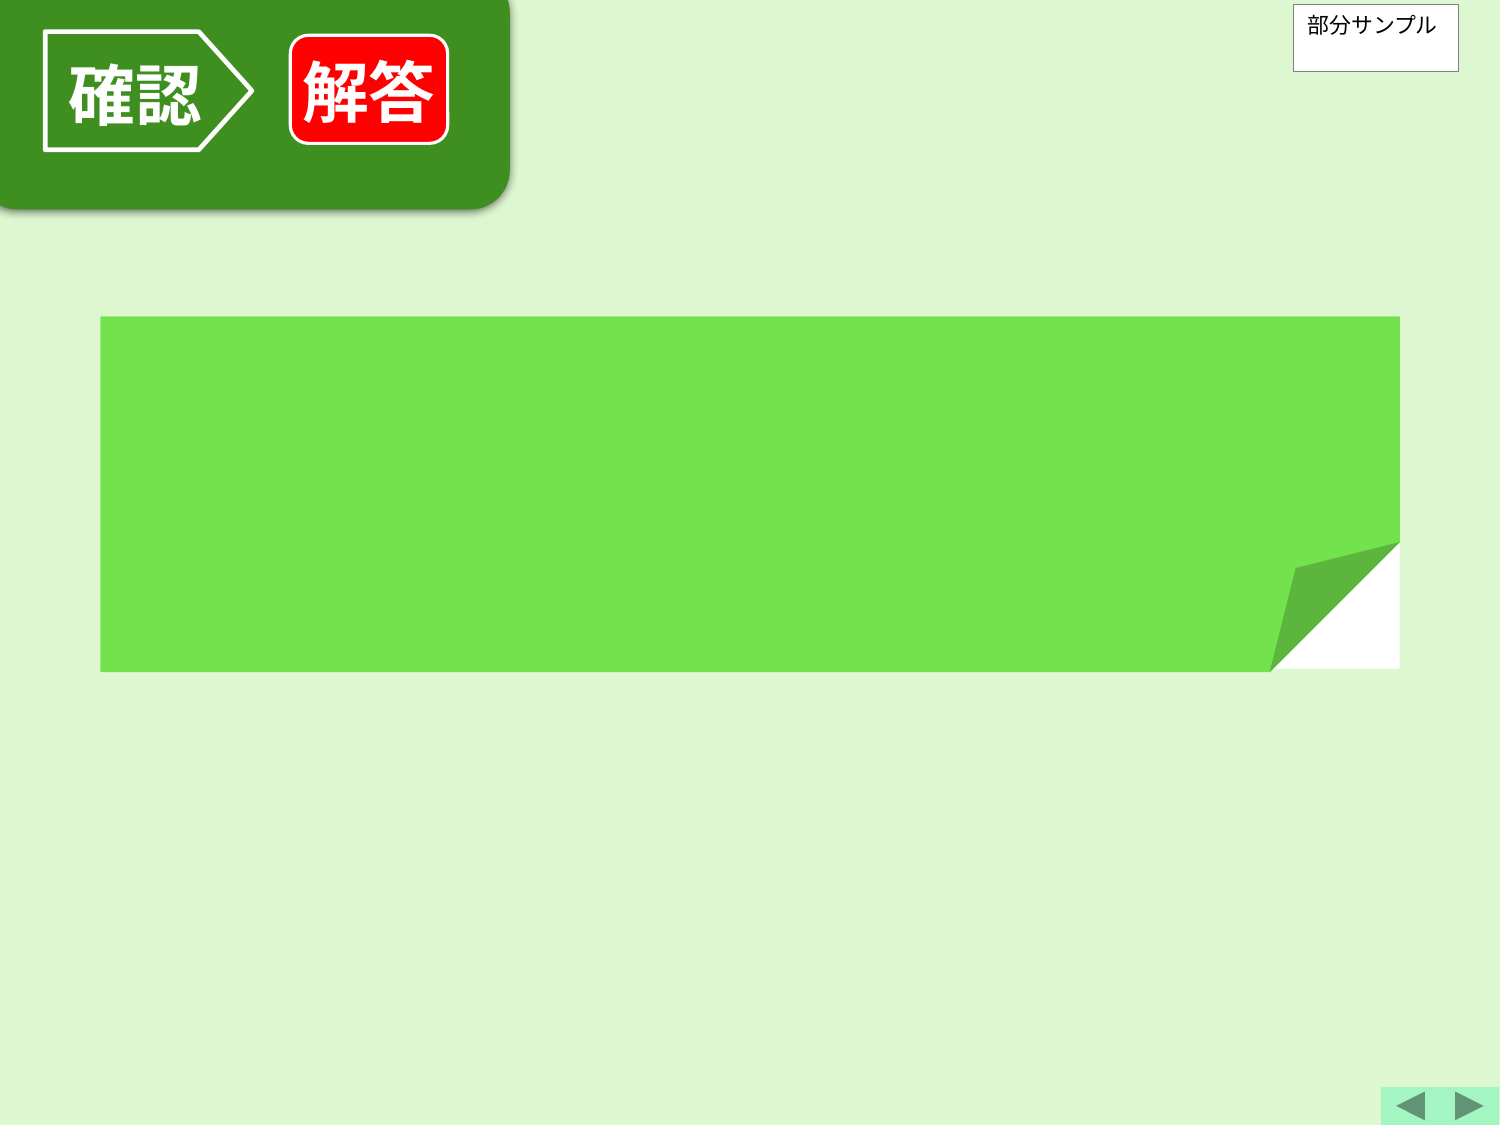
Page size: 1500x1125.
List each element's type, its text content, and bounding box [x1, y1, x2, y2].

text_box [99, 315, 1401, 674]
text_box [1439, 1086, 1500, 1125]
text_box [1380, 1086, 1439, 1125]
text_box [276, 35, 462, 144]
text_box 確認 [44, 30, 253, 151]
text_box 教科書p.55 13～15行目 「南京条約で開港した清との貿易における中継地点と、日本近海における捕鯨のための補給地点を確保するため」 [1276, 545, 1400, 669]
text_box 部分サンプル [1293, 4, 1459, 72]
